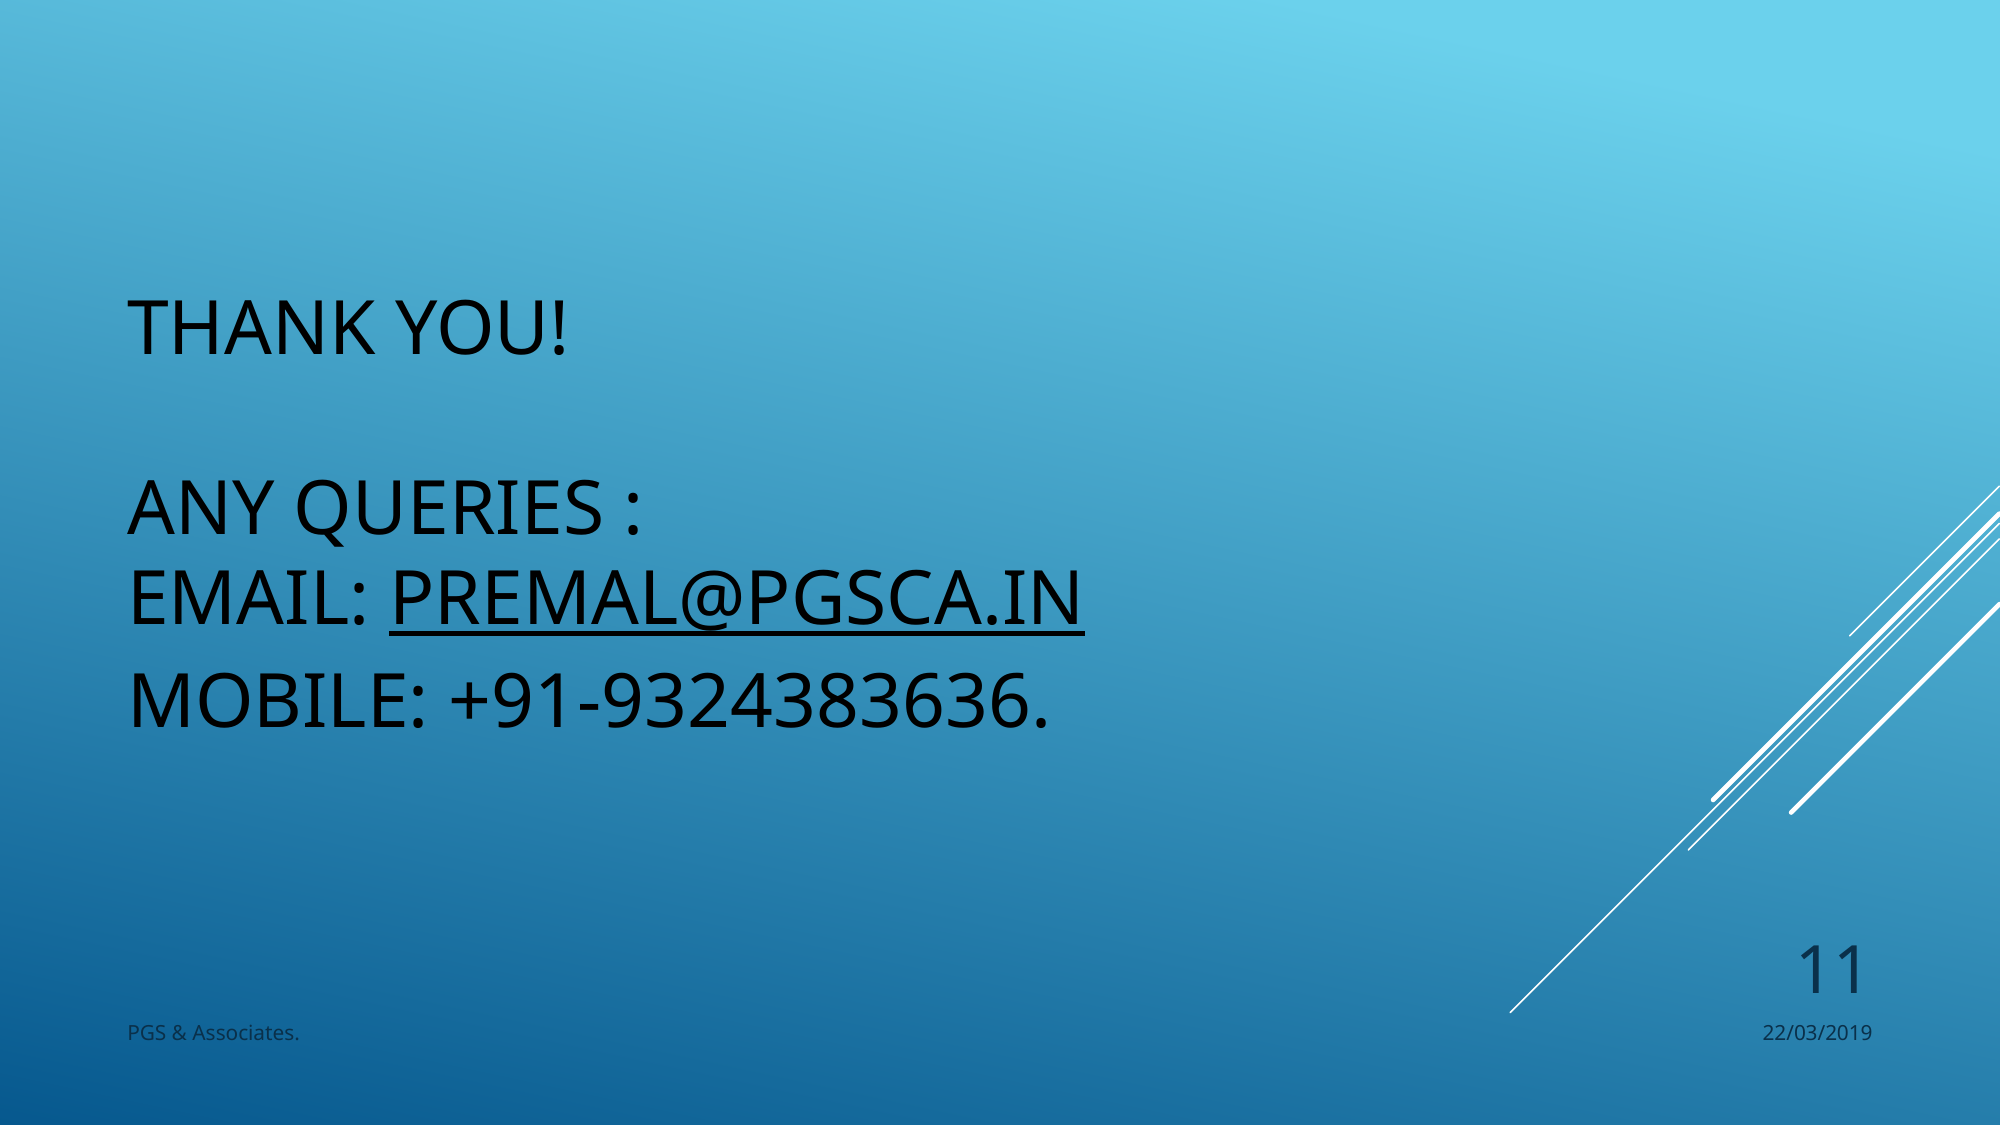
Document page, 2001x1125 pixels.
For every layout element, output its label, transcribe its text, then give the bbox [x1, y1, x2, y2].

slide_number 11 [1700, 915, 1888, 1025]
title Thank You! Any queries : Email: Premal@PGSCA.IN Mobile: +91-9324383636. [112, 189, 1513, 834]
footer PGS & Associates. [112, 1012, 1350, 1073]
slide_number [1624, 1012, 1888, 1073]
